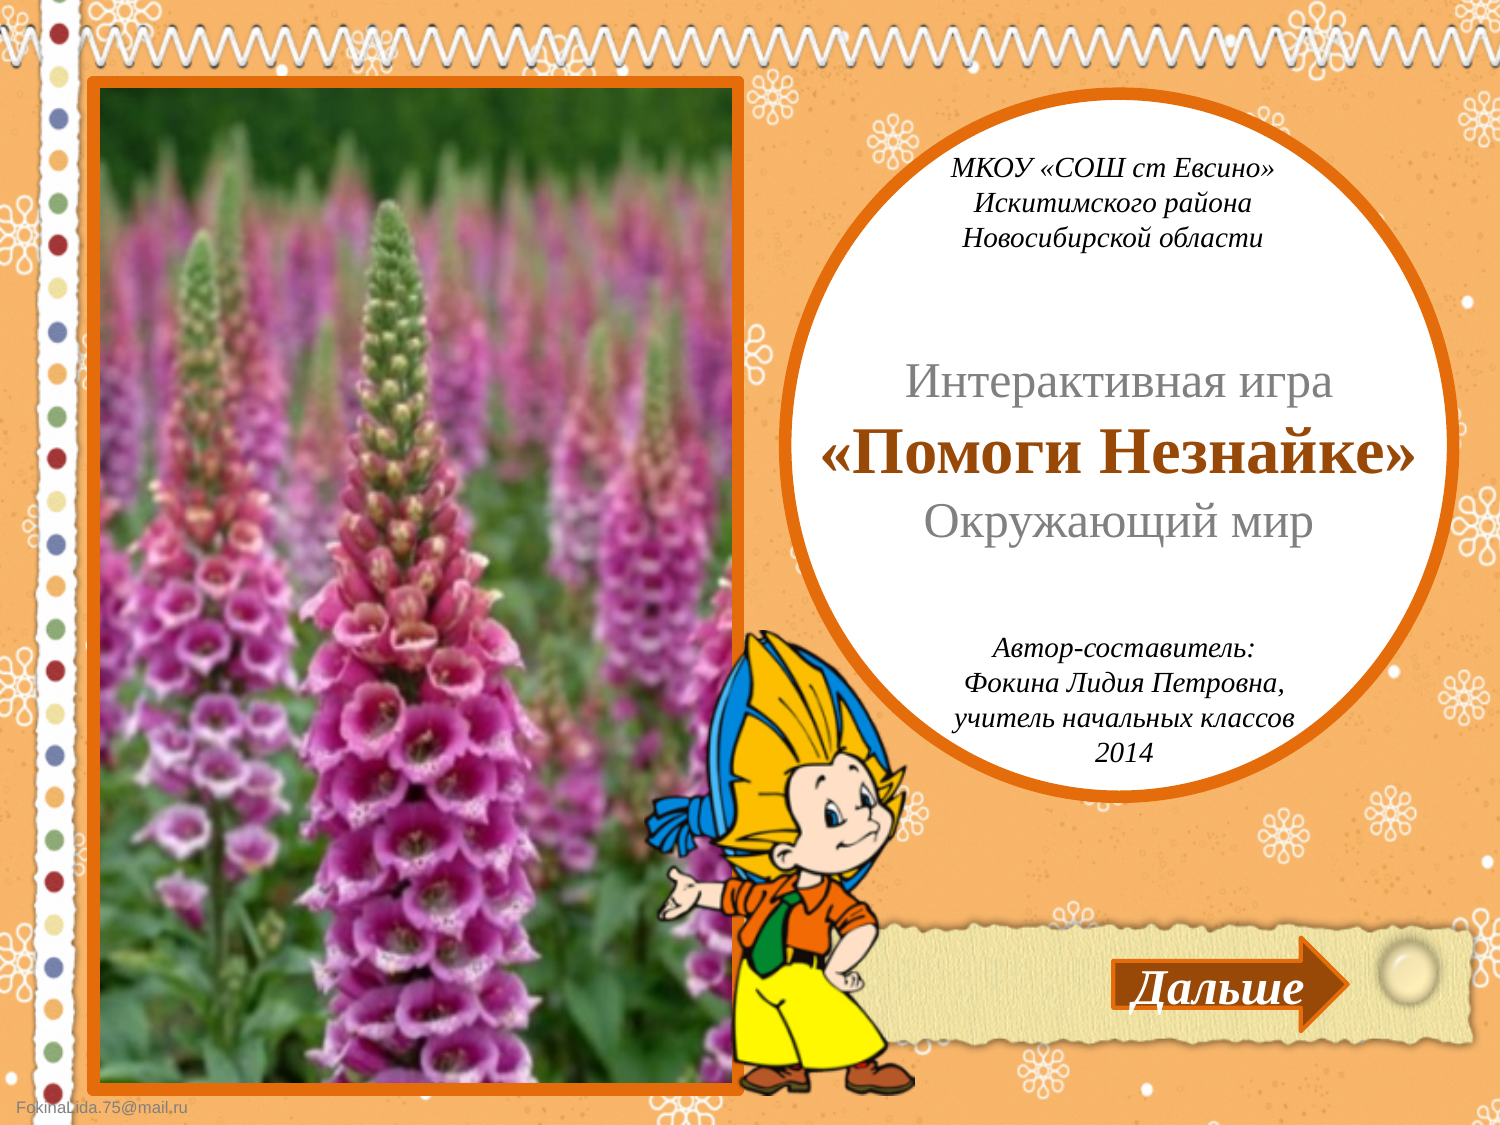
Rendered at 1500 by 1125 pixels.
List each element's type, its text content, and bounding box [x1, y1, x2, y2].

text_box [92, 80, 740, 1092]
text_box Автор-составитель: Фокина Лидия Петровна, учитель начальных классов 2014 [937, 621, 1312, 776]
picture [0, 0, 1500, 1125]
text_box МКОУ «СОШ ст Евсино» Искитимского района Новосибирской области [925, 140, 1301, 261]
text_box Интерактивная игра «Помоги Незнайке» Окружающий мир [796, 339, 1442, 555]
text_box Дальше [1111, 935, 1350, 1034]
